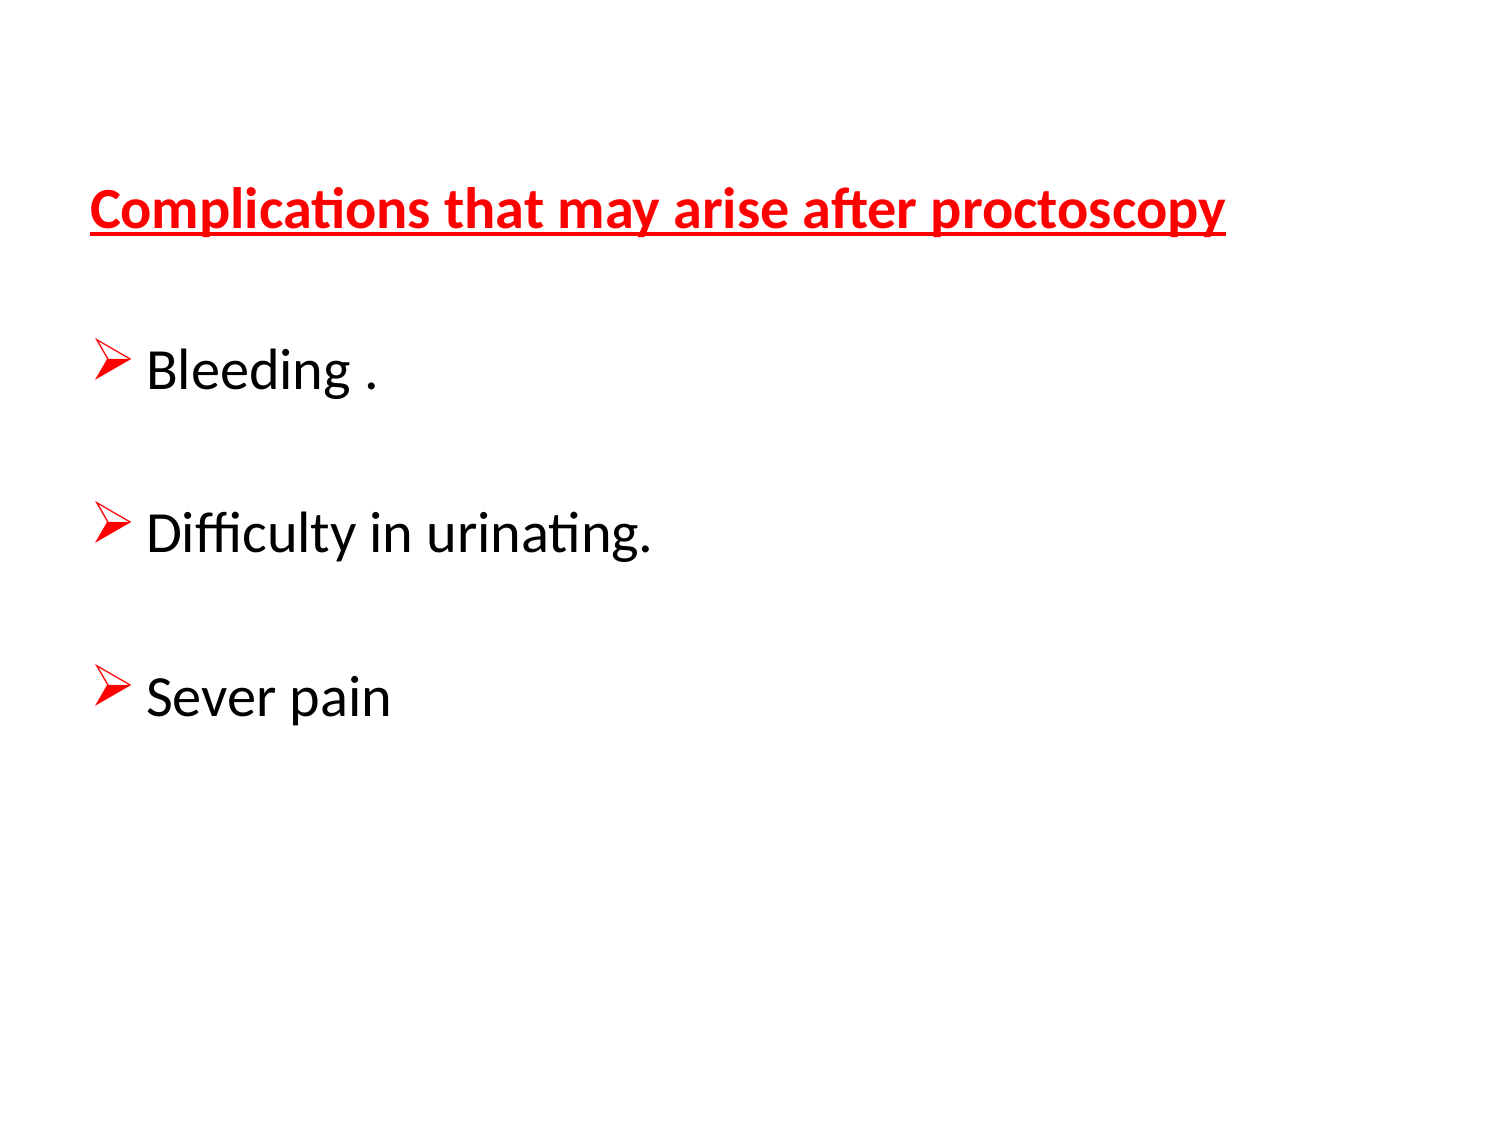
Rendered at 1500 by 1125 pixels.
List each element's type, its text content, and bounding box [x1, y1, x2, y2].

list Complications that may arise after proctoscopy Bleeding . Difficulty in urinating. Sever pain [75, 162, 1425, 905]
